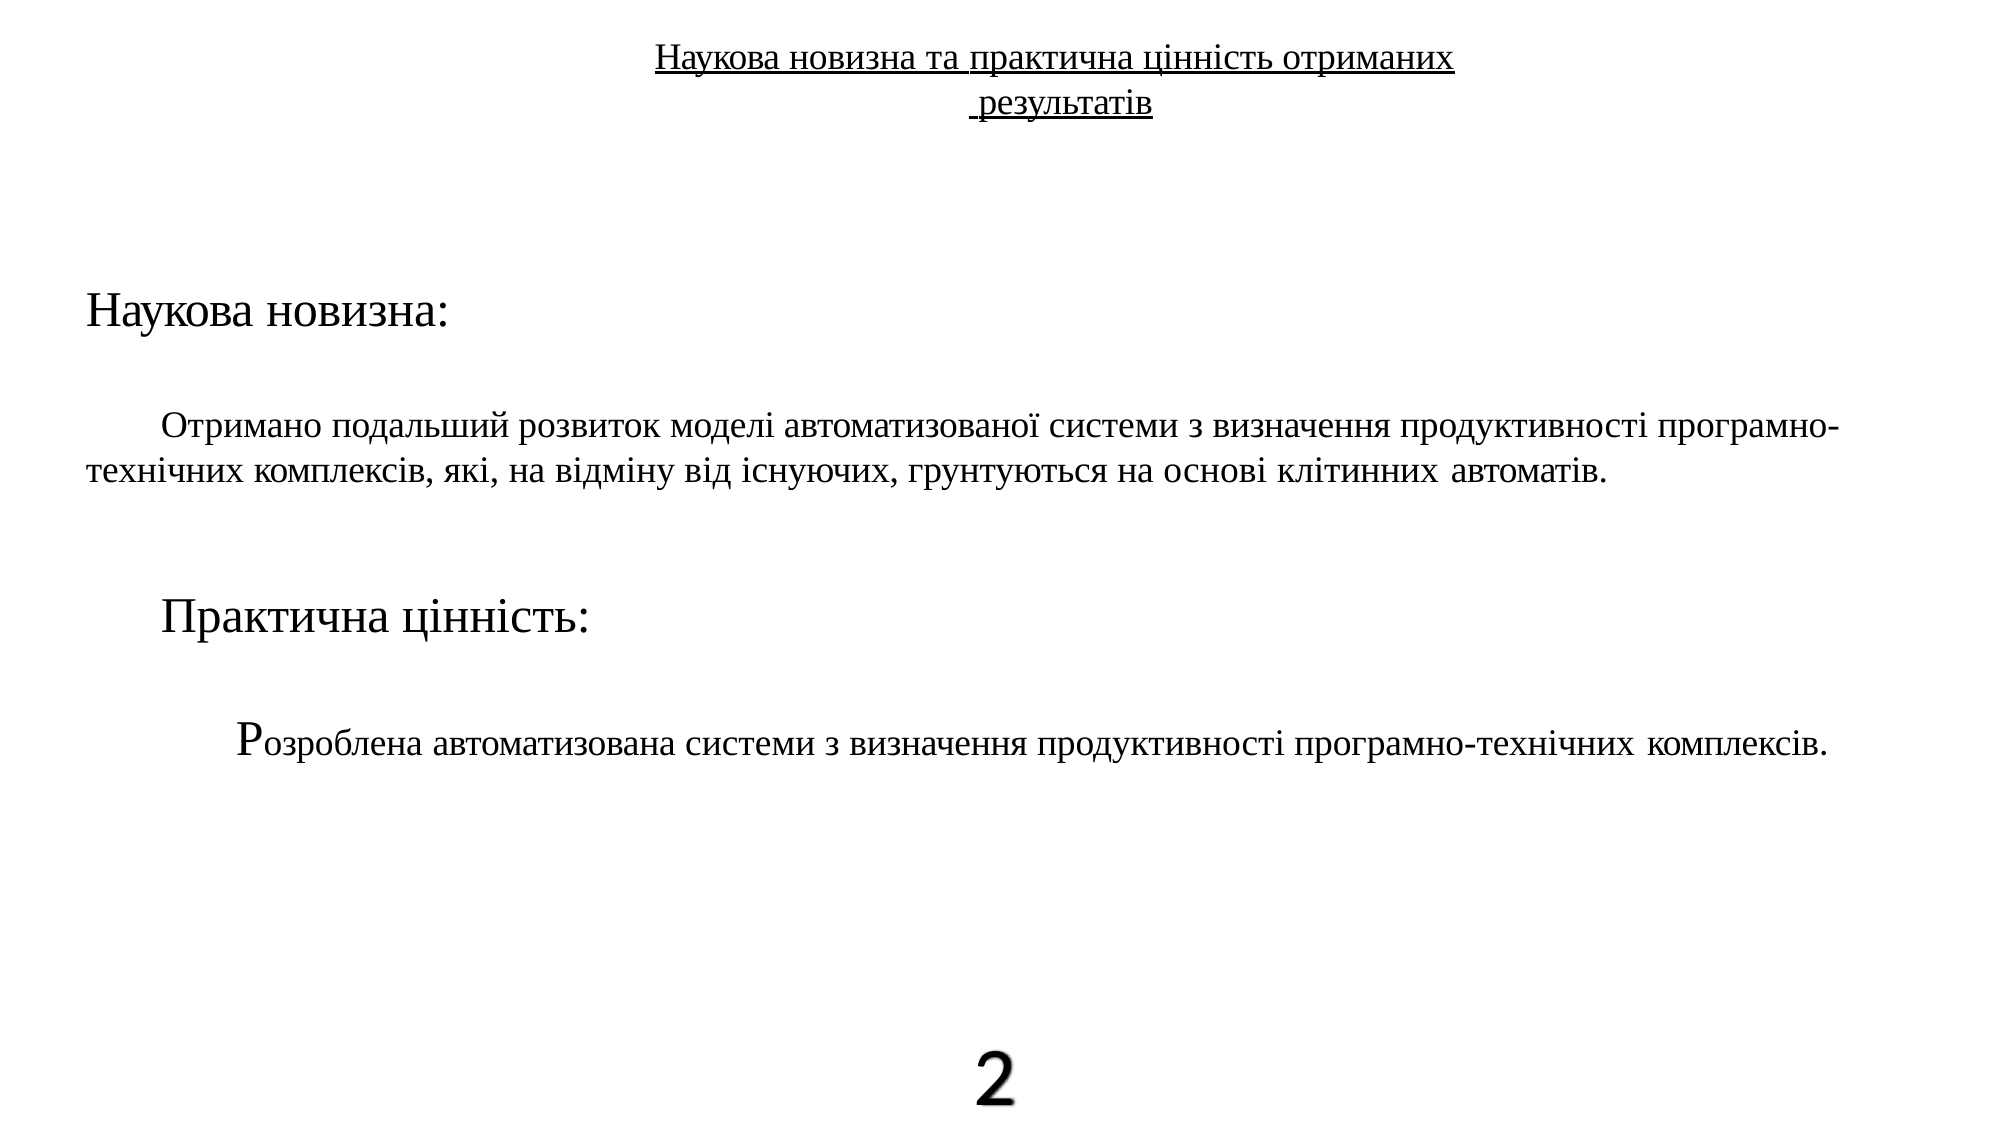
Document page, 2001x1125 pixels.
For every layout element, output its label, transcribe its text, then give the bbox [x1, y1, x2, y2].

text_box Наукова новизна: Отримано подальший розвиток моделі автоматизованої системи з визначення продуктивності програмно- технічних комплексів, які, на відміну від існуючих, грунтуються на основі клітинних автоматів. Практична цінність: Розроблена автоматизована системи з визначення продуктивності програмно-технічних комплексів. [83, 276, 1906, 766]
text_box [921, 997, 1092, 1125]
slide_number 2 [969, 1040, 1025, 1125]
title Наукова новизна та практична цінність отриманих результатів [535, 31, 1465, 220]
